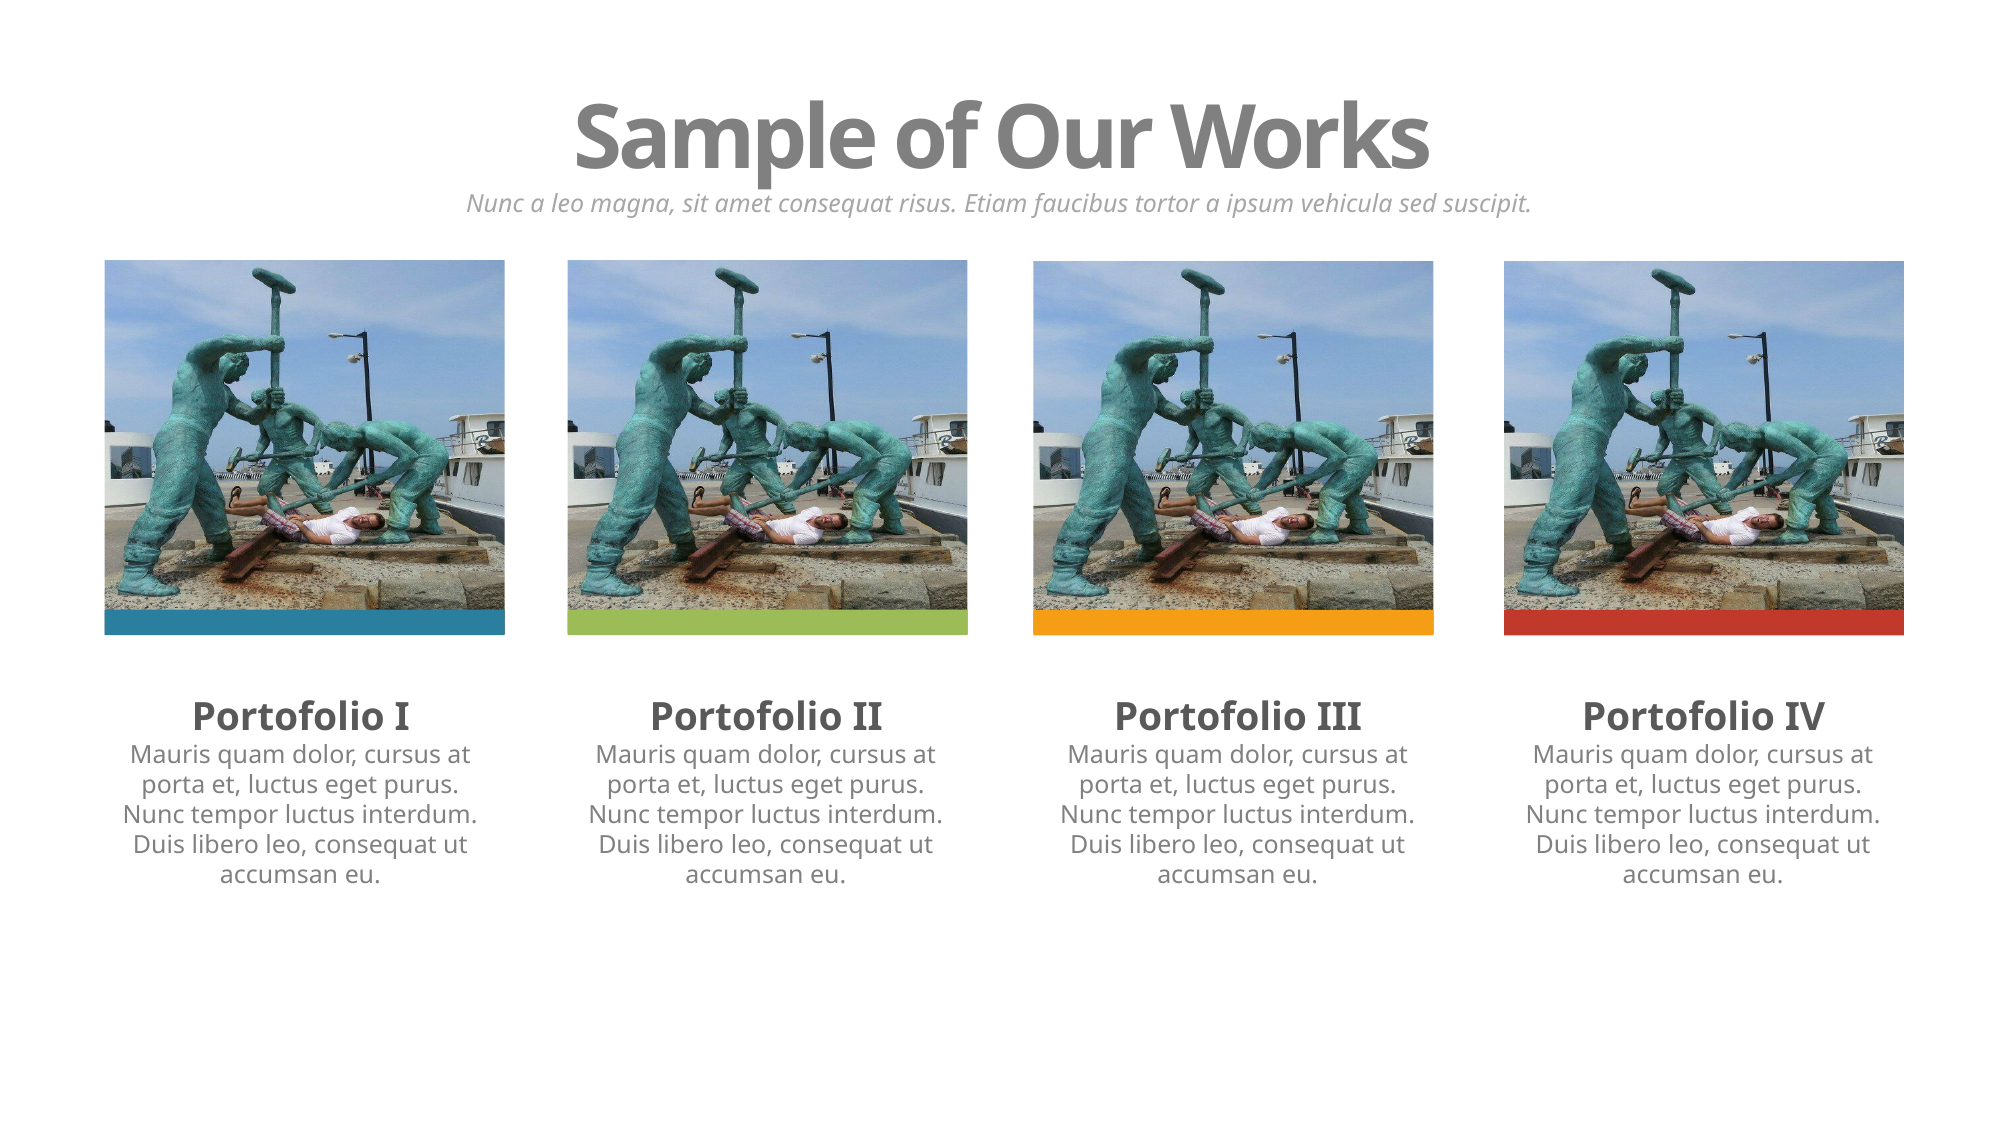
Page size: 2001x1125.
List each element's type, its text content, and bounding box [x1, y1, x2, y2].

text_box Portofolio IV Mauris quam dolor, cursus at porta et, luctus eget purus. Nunc tempor luctus interdum. Duis libero leo, consequat ut accumsan eu. [1504, 640, 1903, 894]
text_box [567, 260, 968, 636]
text_box Portofolio II Mauris quam dolor, cursus at porta et, luctus eget purus. Nunc tempor luctus interdum. Duis libero leo, consequat ut accumsan eu. [566, 640, 966, 894]
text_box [104, 260, 505, 636]
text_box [1033, 261, 1434, 636]
text_box Nunc a leo magna, sit amet consequat risus. Etiam faucibus tortor a ipsum vehicula sed suscipit. [123, 182, 1884, 223]
text_box Portofolio I Mauris quam dolor, cursus at porta et, luctus eget purus. Nunc tempor luctus interdum. Duis libero leo, consequat ut accumsan eu. [101, 640, 500, 894]
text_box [1504, 261, 1905, 636]
text_box Sample of Our Works [563, 74, 1444, 182]
text_box Portofolio III Mauris quam dolor, cursus at porta et, luctus eget purus. Nunc tempor luctus interdum. Duis libero leo, consequat ut accumsan eu. [1038, 640, 1438, 894]
